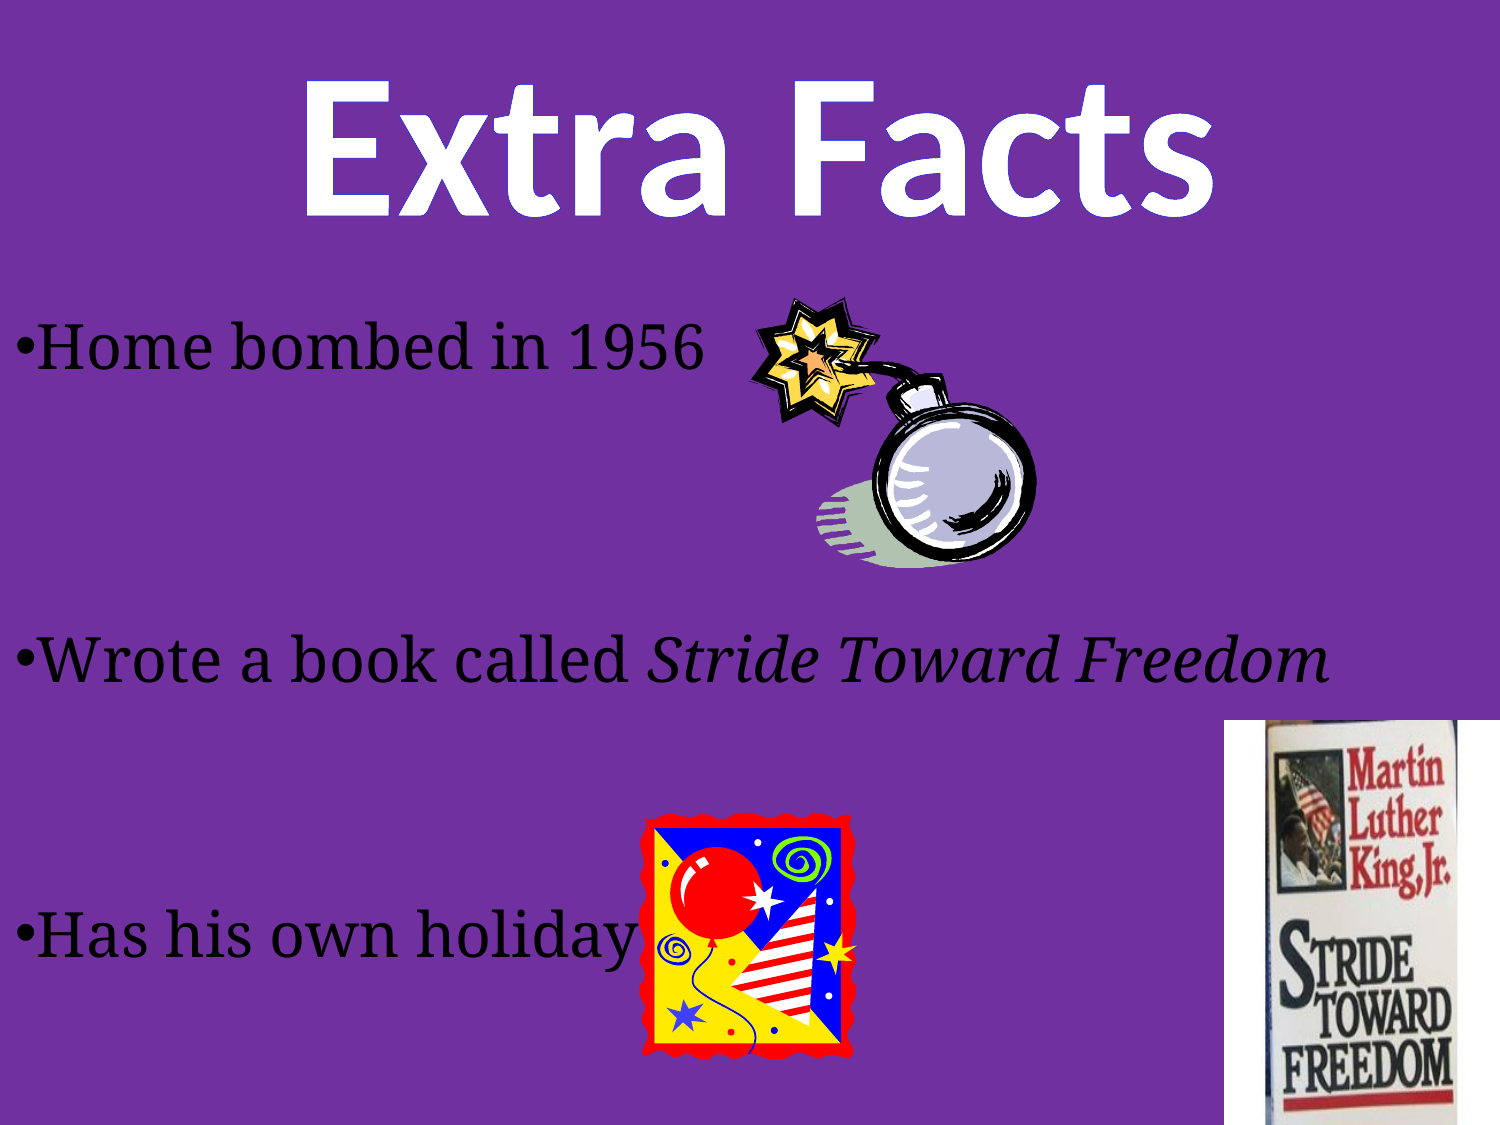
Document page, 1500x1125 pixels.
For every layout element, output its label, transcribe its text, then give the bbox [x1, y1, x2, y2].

picture [737, 287, 1049, 580]
picture [1224, 720, 1500, 1125]
text_box Home bombed in 1956 [0, 299, 732, 390]
text_box Has his own holiday [0, 887, 632, 978]
picture [637, 812, 858, 1060]
text_box Wrote a book called Stride Toward Freedom [0, 612, 1463, 703]
text_box Extra Facts [279, 0, 1234, 265]
